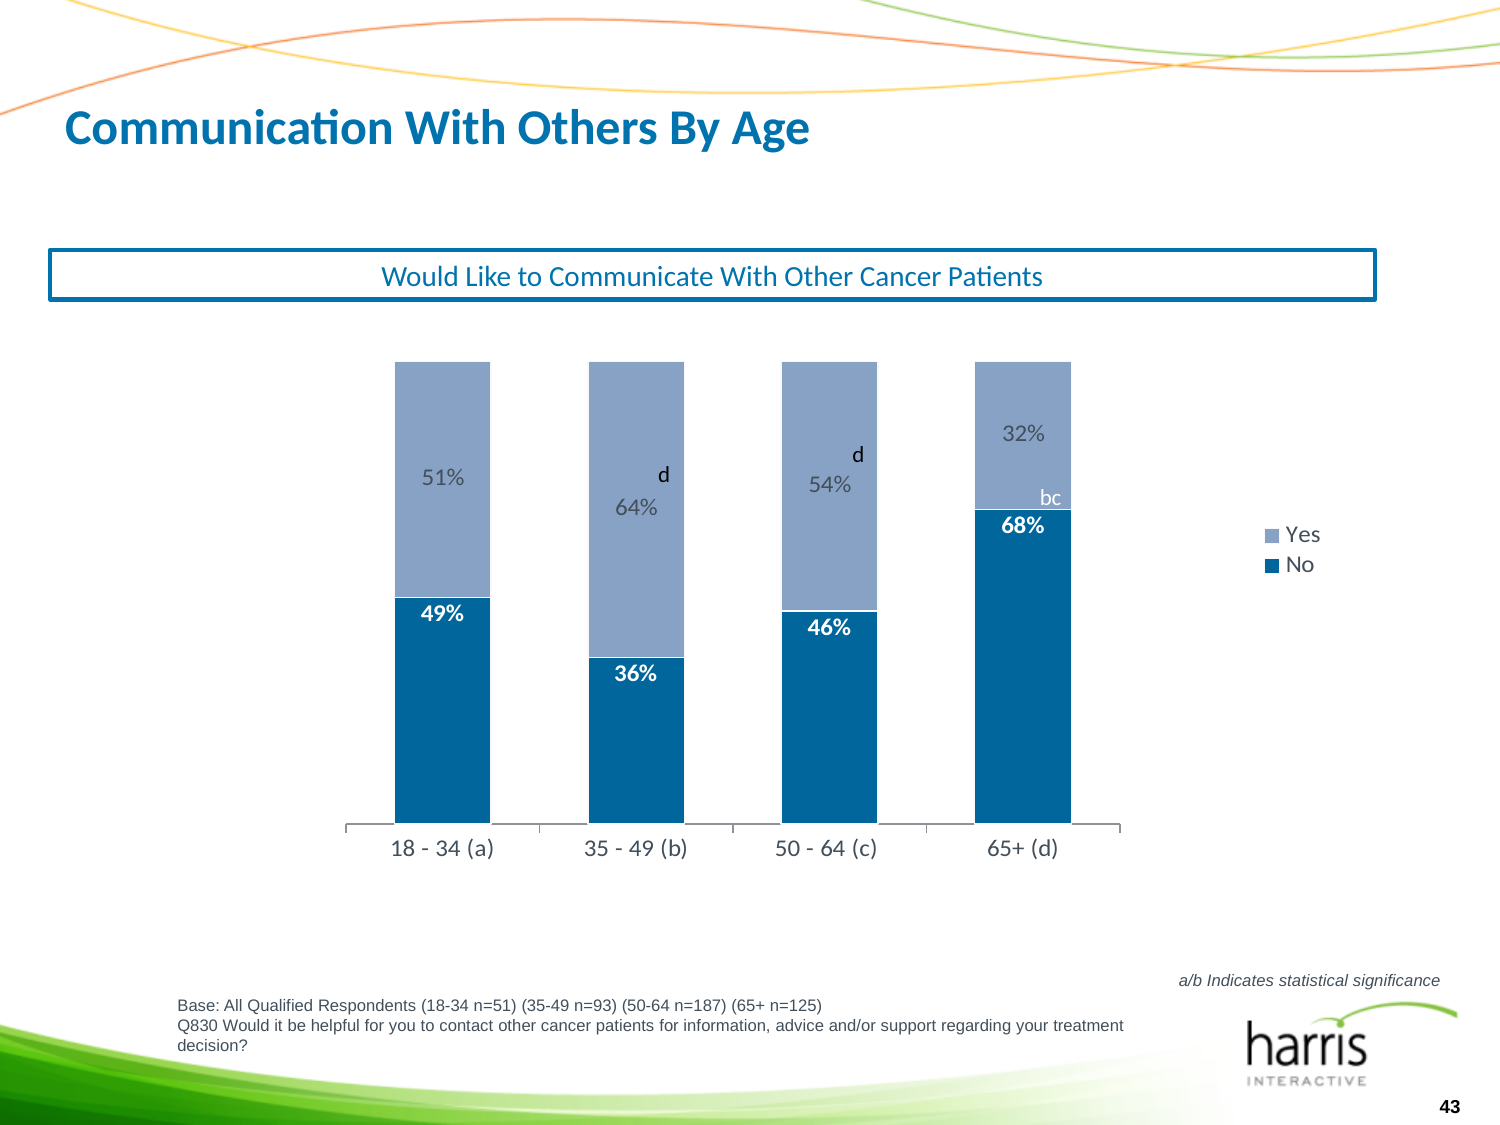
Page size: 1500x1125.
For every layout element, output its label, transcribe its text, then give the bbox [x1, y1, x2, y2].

text_box a/b Indicates statistical significance [1164, 962, 1456, 998]
title Communication With Others By Age [49, 87, 1451, 176]
picture [0, 0, 1500, 1125]
text_box Base: All Qualified Respondents (18-34 n=51) (35-49 n=93) (50-64 n=187) (65+ n=125) Q830 Would it be helpful for you to contact other cancer patients for information, advice and/or support regarding your treatment decision? [162, 987, 1175, 1063]
text_box 43 [1400, 1087, 1500, 1125]
chart [99, 262, 1342, 863]
text_box Would Like to Communicate With Other Cancer Patients [48, 248, 1377, 302]
